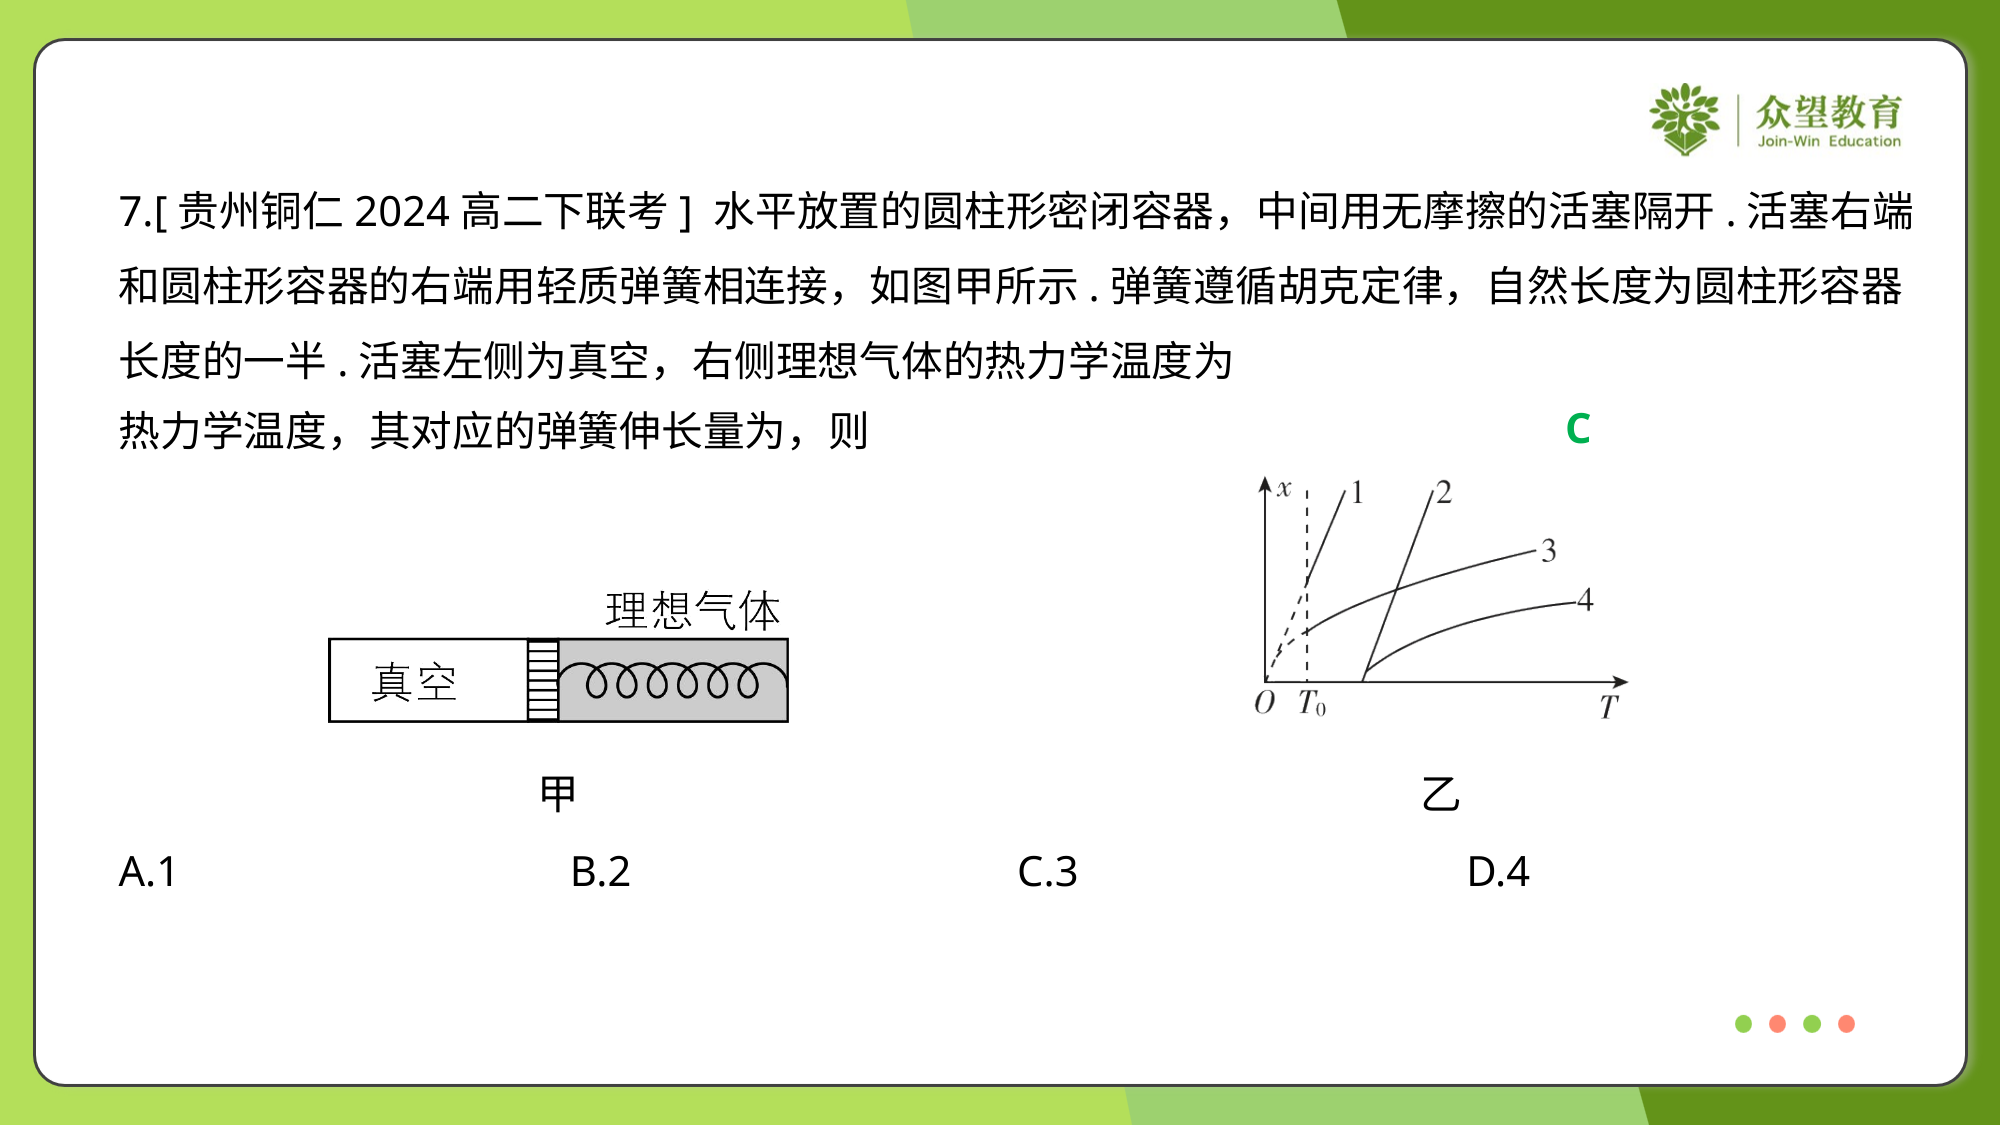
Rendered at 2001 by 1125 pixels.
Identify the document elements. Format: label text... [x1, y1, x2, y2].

text_box C [1549, 381, 1608, 446]
text_box 乙 [1415, 742, 1467, 819]
text_box 甲 [533, 742, 585, 819]
text_box A.1 B.2 C.3 D.4 [118, 819, 1883, 886]
picture [0, 0, 2000, 1125]
